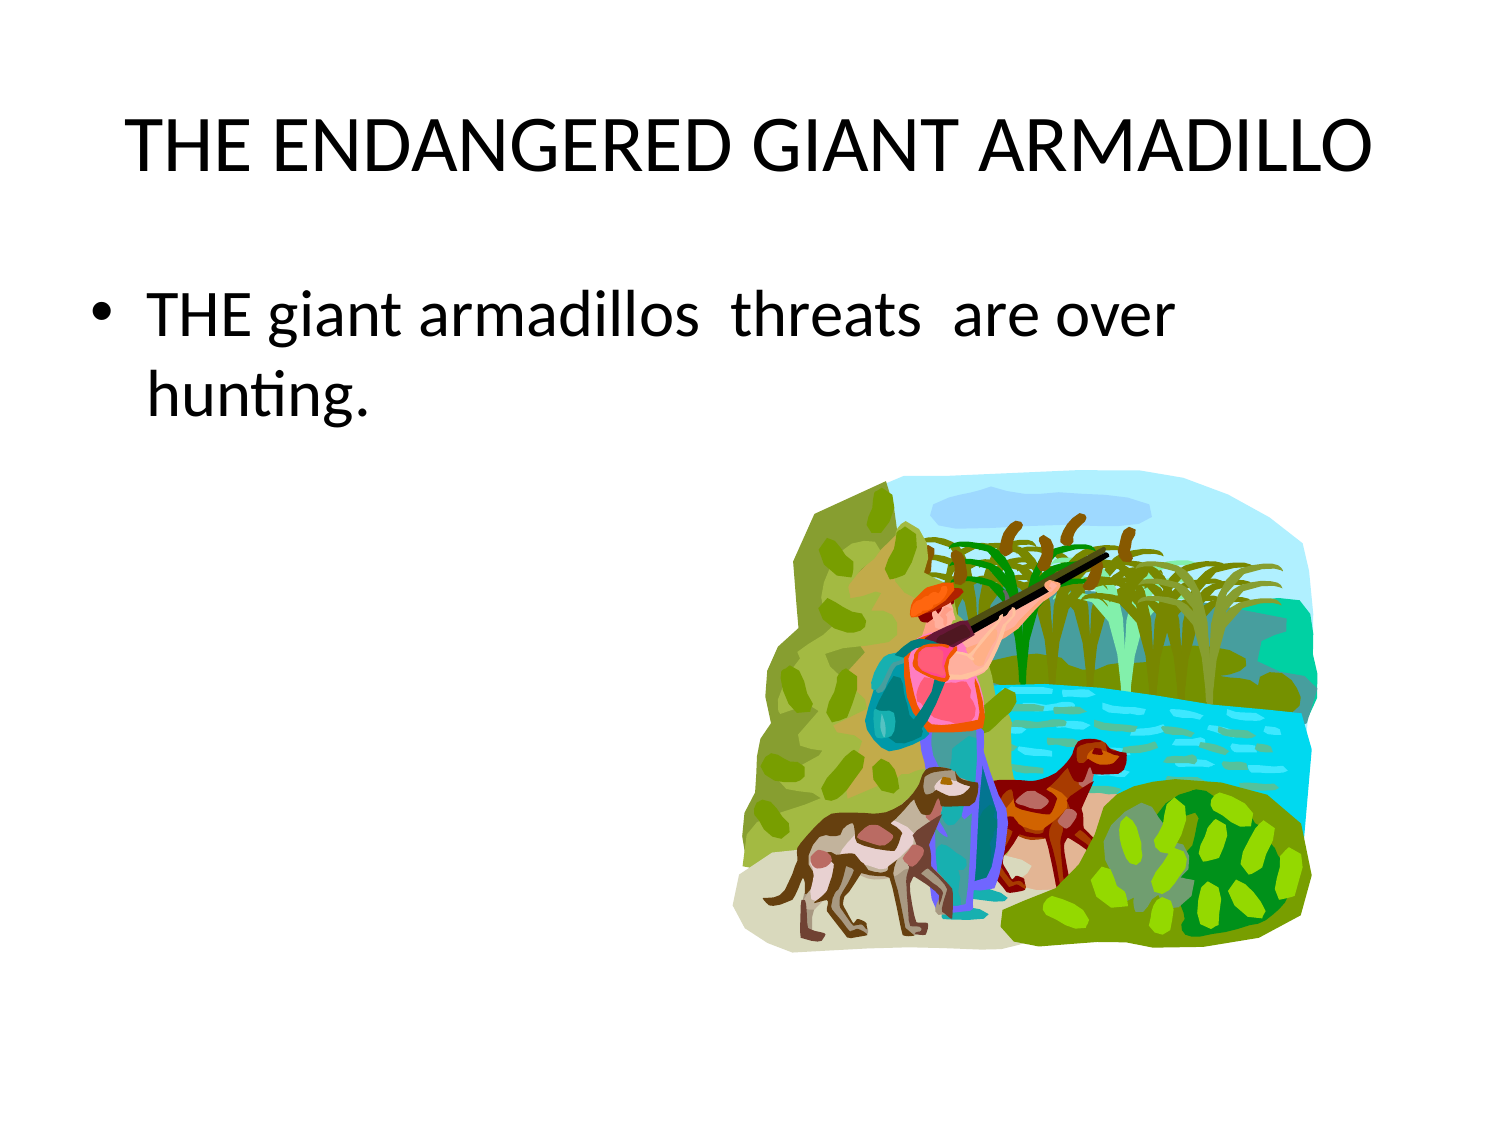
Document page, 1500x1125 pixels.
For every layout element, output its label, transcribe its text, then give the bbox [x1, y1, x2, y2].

list THE giant armadillos threats are over hunting. [75, 262, 1425, 1005]
picture [724, 462, 1326, 961]
title THE ENDANGERED GIANT ARMADILLO [75, 45, 1425, 233]
